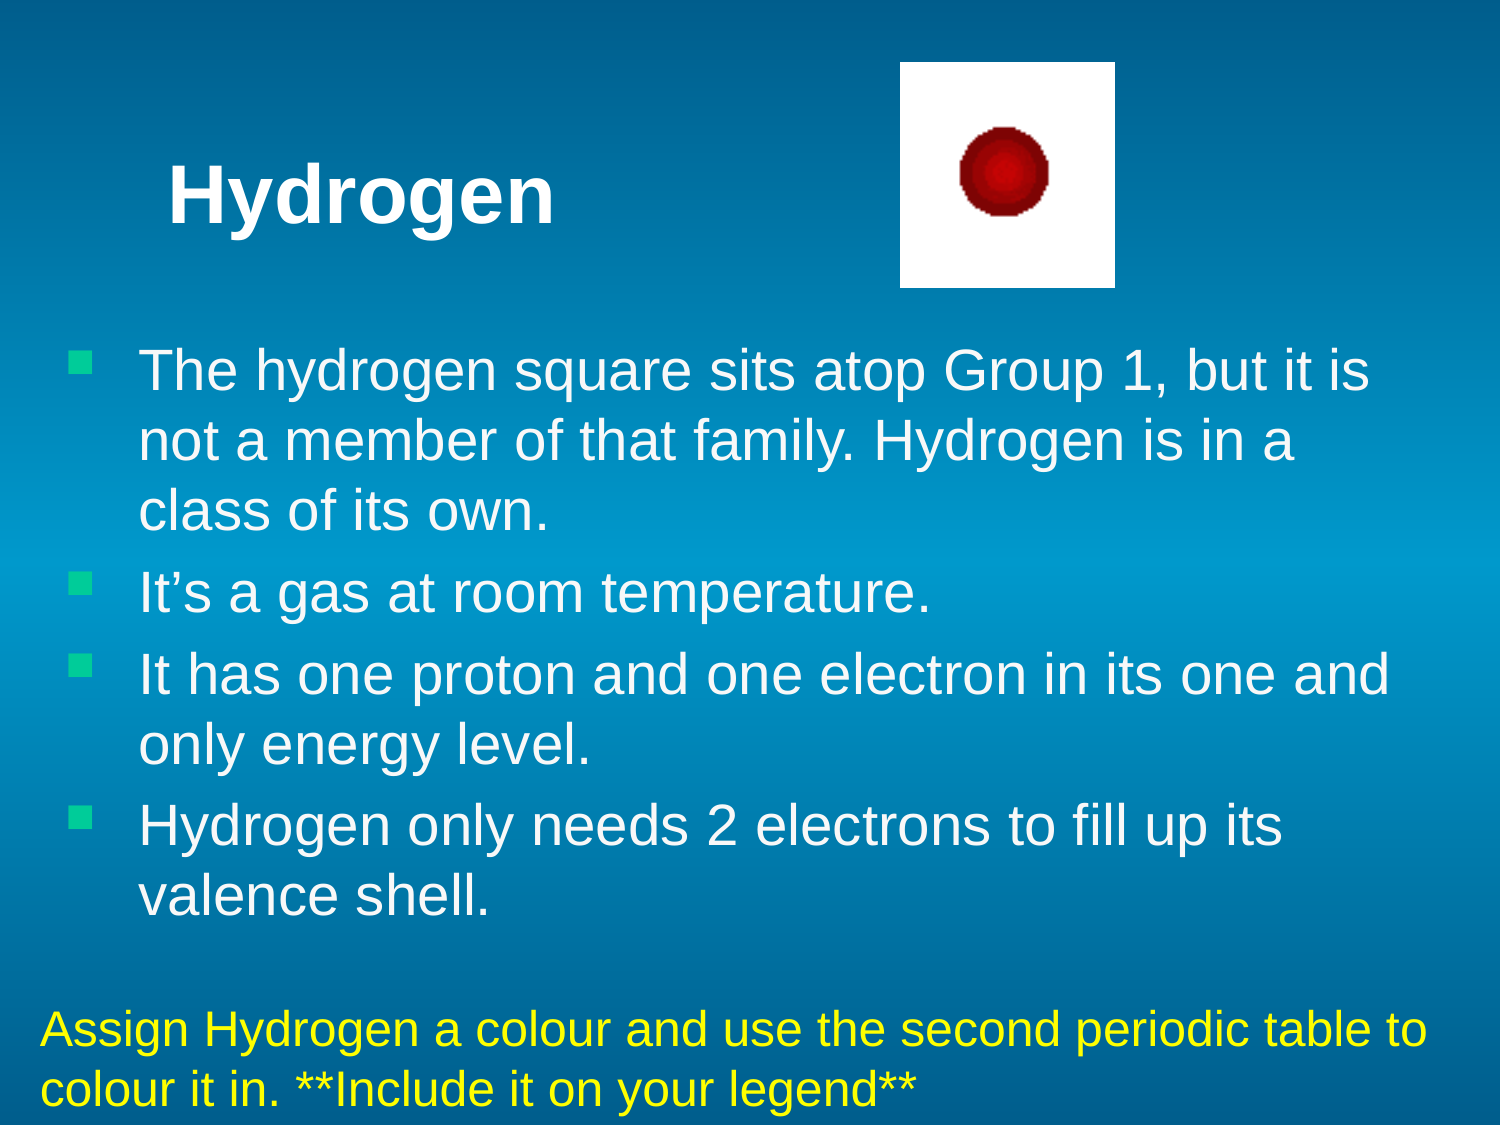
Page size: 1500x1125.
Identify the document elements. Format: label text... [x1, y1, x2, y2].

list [899, 62, 1115, 288]
text_box Assign Hydrogen a colour and use the second periodic table to colour it in. **Include it on your legend** [24, 988, 1500, 1124]
list The hydrogen square sits atop Group 1, but it is not a member of that family. Hydrogen is in a class of its own. It’s a gas at room temperature. It has one proton and one electron in its one and only energy level. Hydrogen only needs 2 electrons to fill up its valence shell. [49, 324, 1451, 988]
title Hydrogen [152, 15, 1328, 248]
